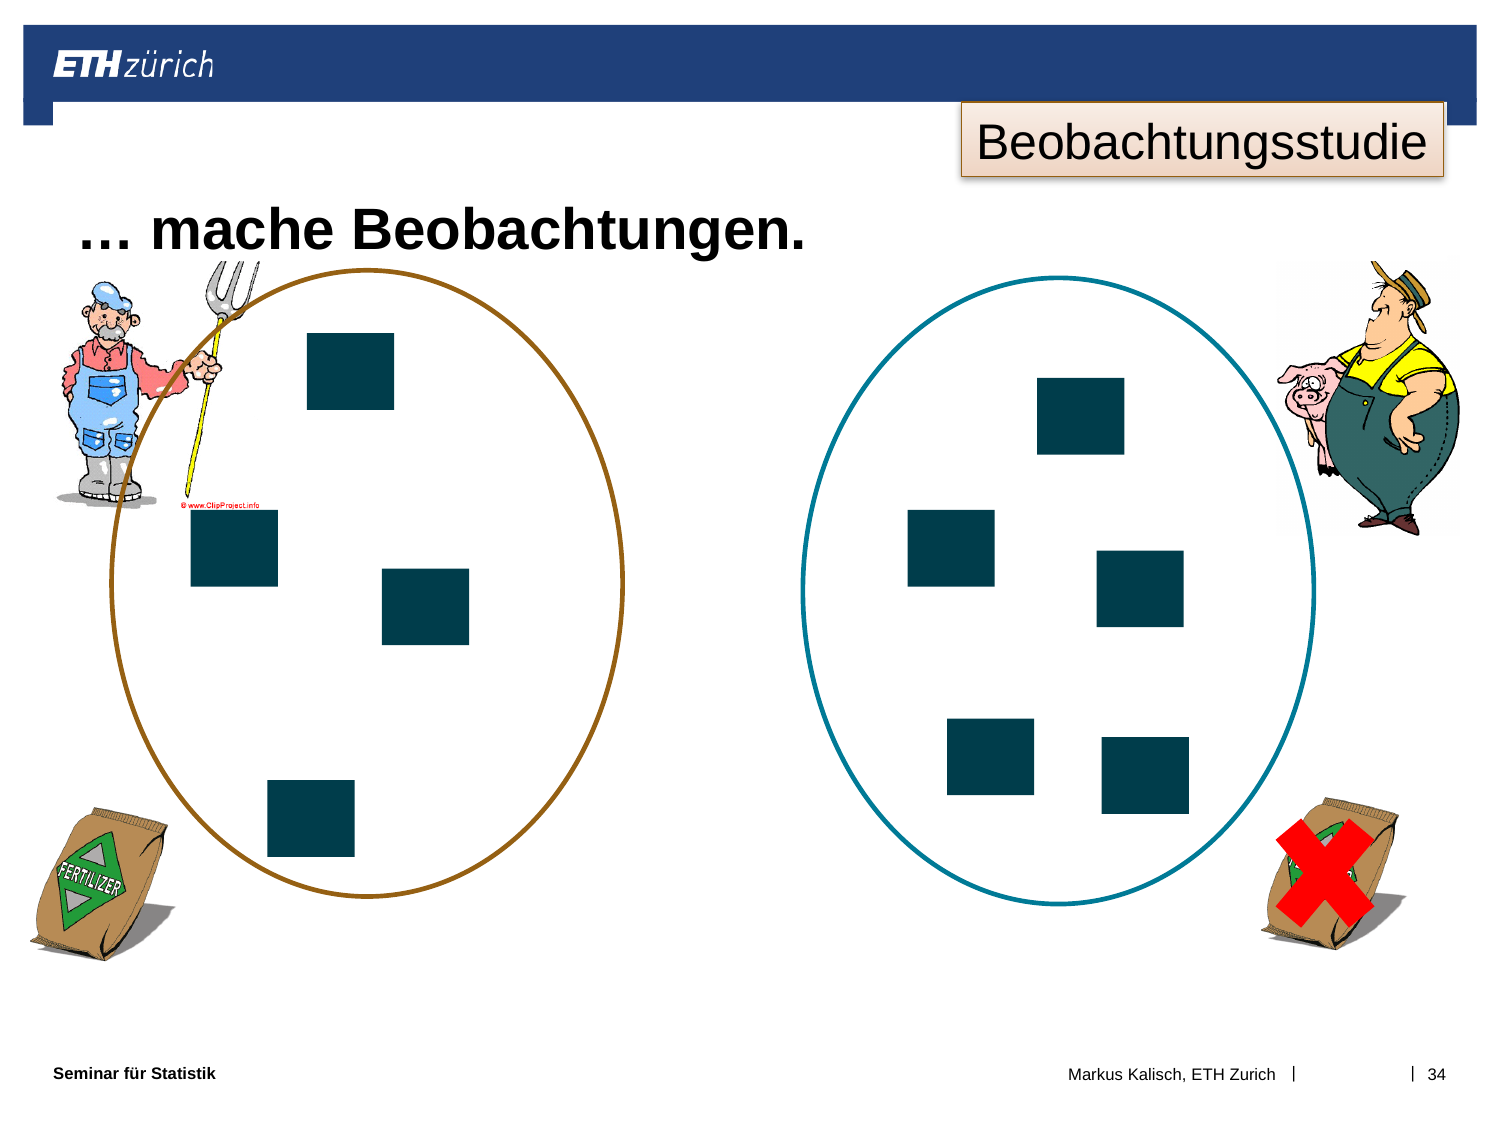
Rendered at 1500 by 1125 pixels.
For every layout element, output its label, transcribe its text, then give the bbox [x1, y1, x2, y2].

picture [1275, 433, 1307, 536]
footer Markus Kalisch, ETH Zurich [750, 1034, 1277, 1112]
title … mache Beobachtungen. [53, 101, 1447, 262]
text_box Beobachtungsstudie [961, 101, 1444, 177]
picture [1258, 794, 1409, 953]
picture [1275, 254, 1460, 536]
picture [2, 249, 264, 511]
slide_number 34 [1415, 1034, 1459, 1112]
picture [28, 805, 178, 963]
text_box [802, 277, 1314, 905]
text_box [111, 270, 623, 897]
